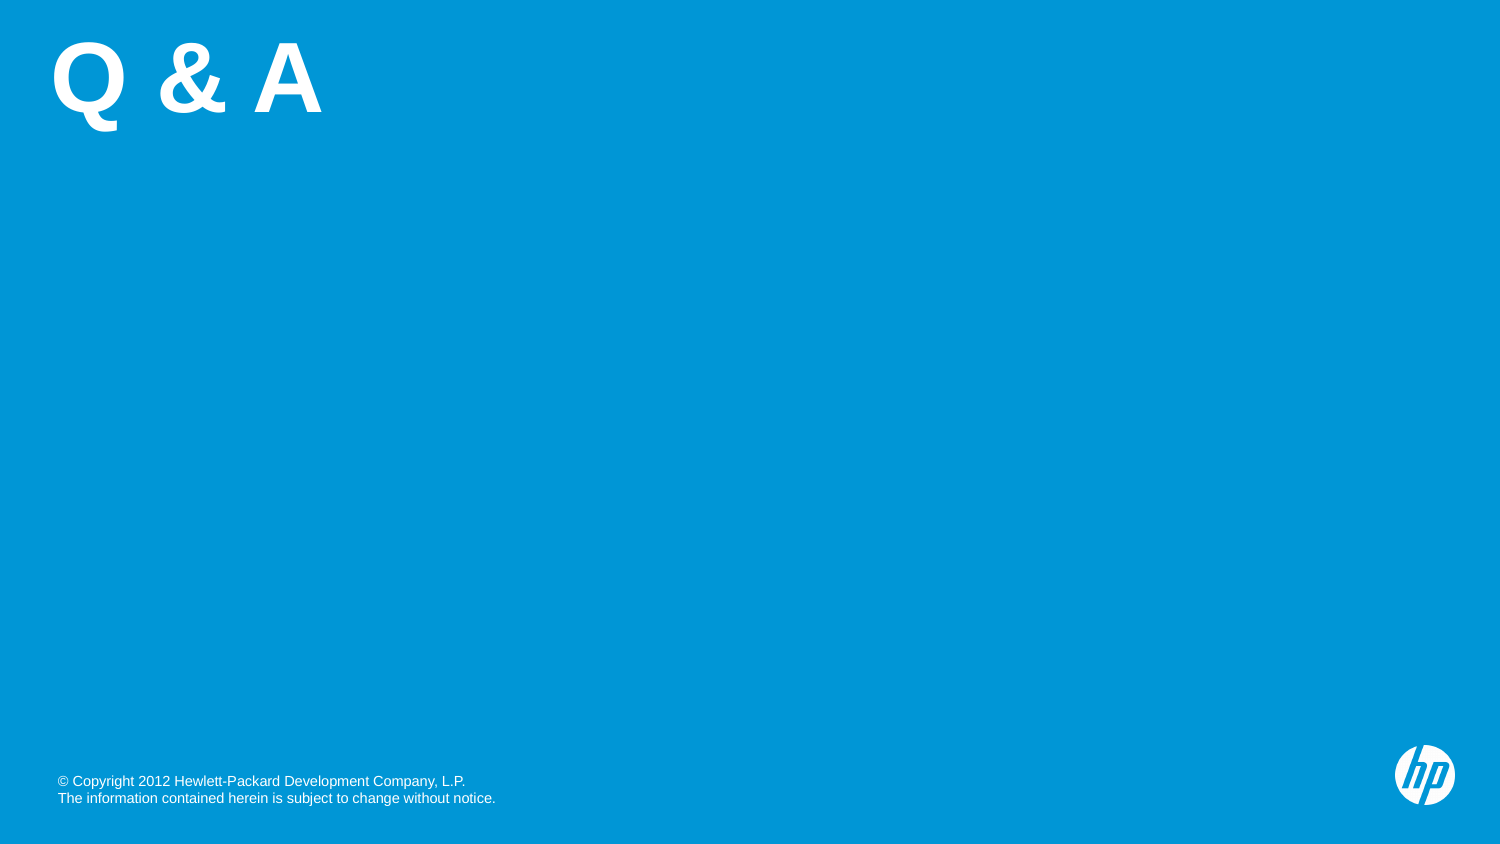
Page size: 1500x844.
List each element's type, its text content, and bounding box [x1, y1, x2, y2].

picture [1433, 767, 1442, 784]
title Q & A [50, 25, 1236, 137]
picture [1396, 746, 1454, 804]
